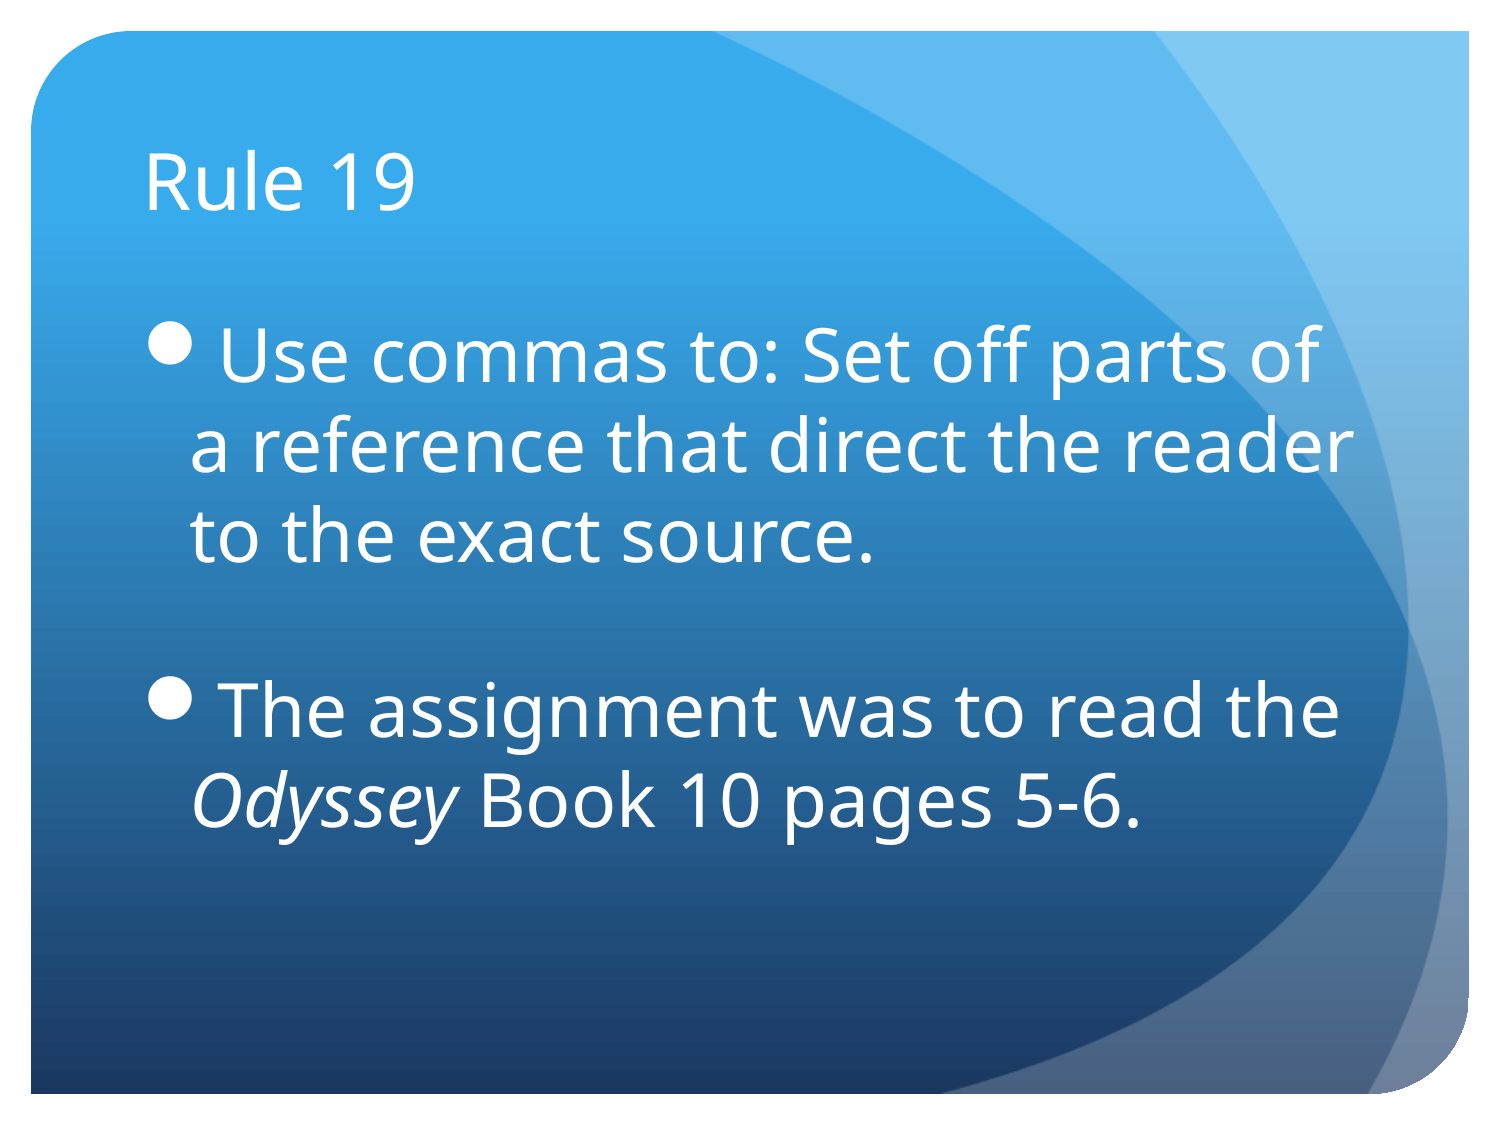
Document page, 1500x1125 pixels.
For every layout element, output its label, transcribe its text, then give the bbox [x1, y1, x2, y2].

list The assignment was to read the Odyssey Book 10 pages 5-6. [127, 654, 1373, 993]
list Use commas to: Set off parts of a reference that direct the reader to the exact source. [127, 299, 1373, 638]
title Rule 19 [127, 62, 1372, 234]
picture [24, 30, 1473, 1094]
